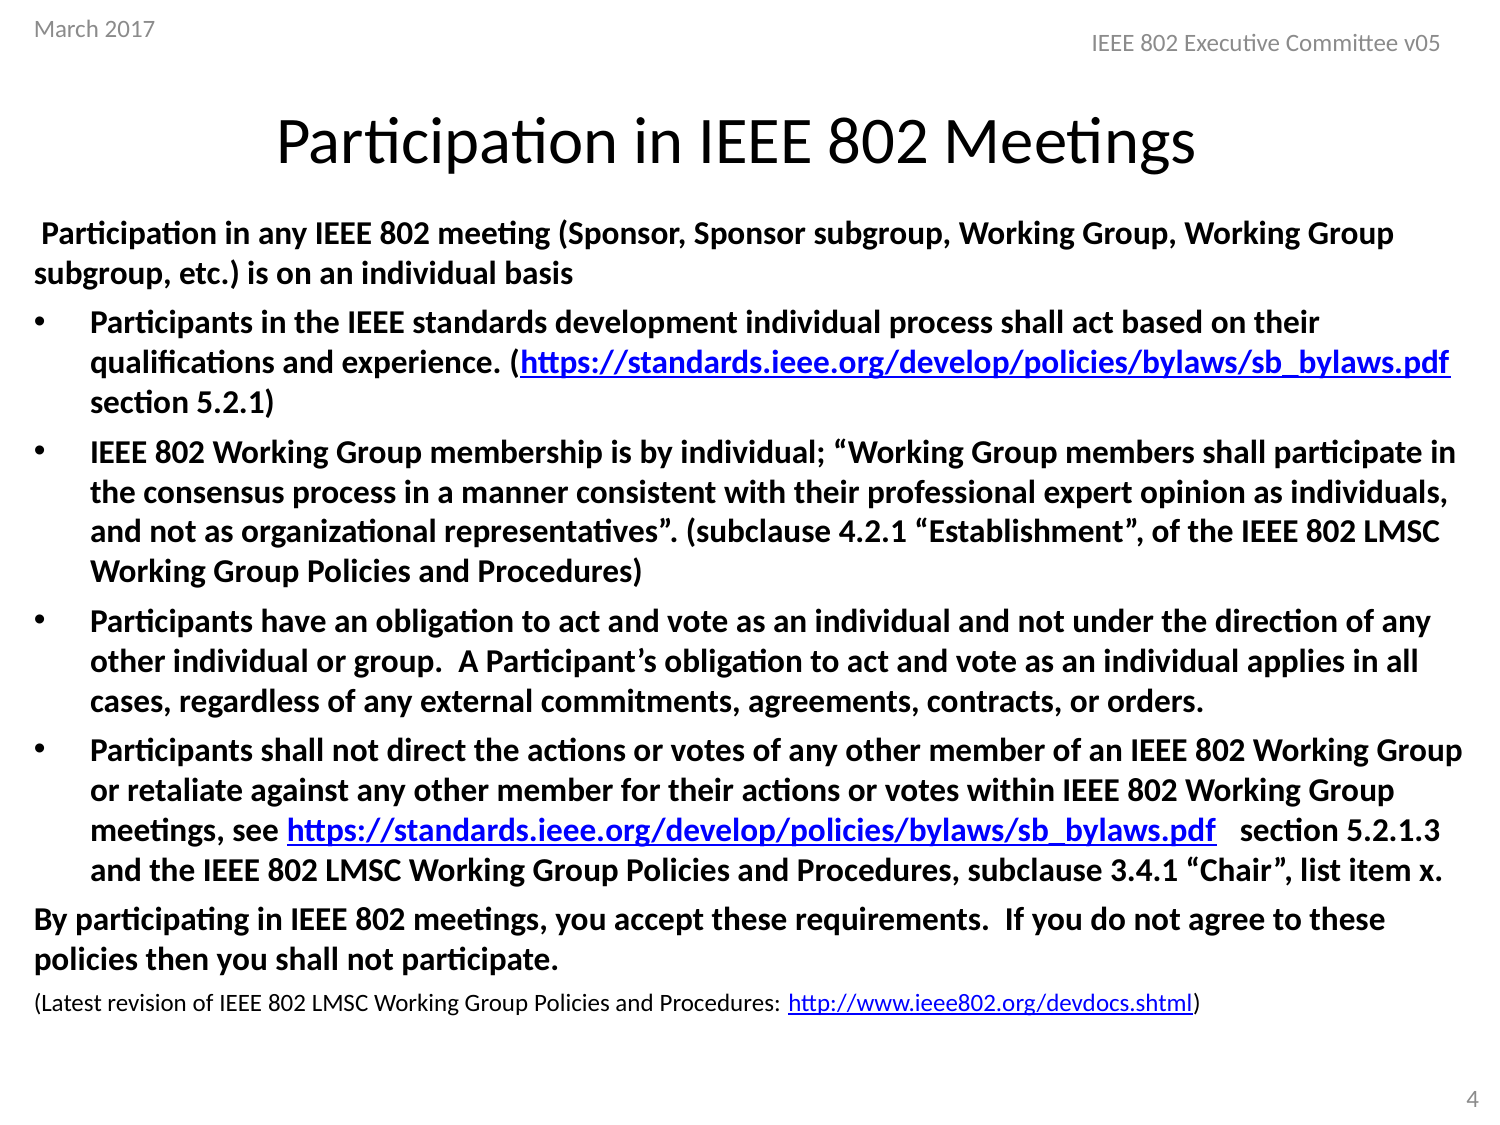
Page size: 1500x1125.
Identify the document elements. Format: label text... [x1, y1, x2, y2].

slide_number 4 [1372, 1076, 1495, 1119]
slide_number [18, 3, 256, 52]
title Participation in IEEE 802 Meetings [42, 65, 1432, 203]
footer IEEE 802 Executive Committee v05 [1033, 18, 1500, 66]
list Participation in any IEEE 802 meeting (Sponsor, Sponsor subgroup, Working Group, Working Group subgroup, etc.) is on an individual basis Participants in the IEEE standards development individual process shall act based on their qualifications and experience. (https://standards.ieee.org/develop/policies/bylaws/sb_bylaws.pdf section 5.2.1) IEEE 802 Working Group membership is by individual; “Working Group members shall participate in the consensus process in a manner consistent with their professional expert opinion as individuals, and not as organizational representatives”. (subclause 4.2.1 “Establishment”, of the IEEE 802 LMSC Working Group Policies and Procedures) Participants have an obligation to act and vote as an individual and not under the direction of any other individual or group. A Participant’s obligation to act and vote as an individual applies in all cases, regardless of any external commitments, agreements, contracts, or orders. Participants shall not direct the actions or votes of any other member of an IEEE 802 Working Group or retaliate against any other member for their actions or votes within IEEE 802 Working Group meetings, see https://standards.ieee.org/develop/policies/bylaws/sb_bylaws.pdf section 5.2.1.3 and the IEEE 802 LMSC Working Group Policies and Procedures, subclause 3.4.1 “Chair”, list item x. By participating in IEEE 802 meetings, you accept these requirements. If you do not agree to these policies then you shall not participate. (Latest revision of IEEE 802 LMSC Working Group Policies and Procedures: http://www.ieee802.org/devdocs.shtml) [18, 203, 1482, 1032]
